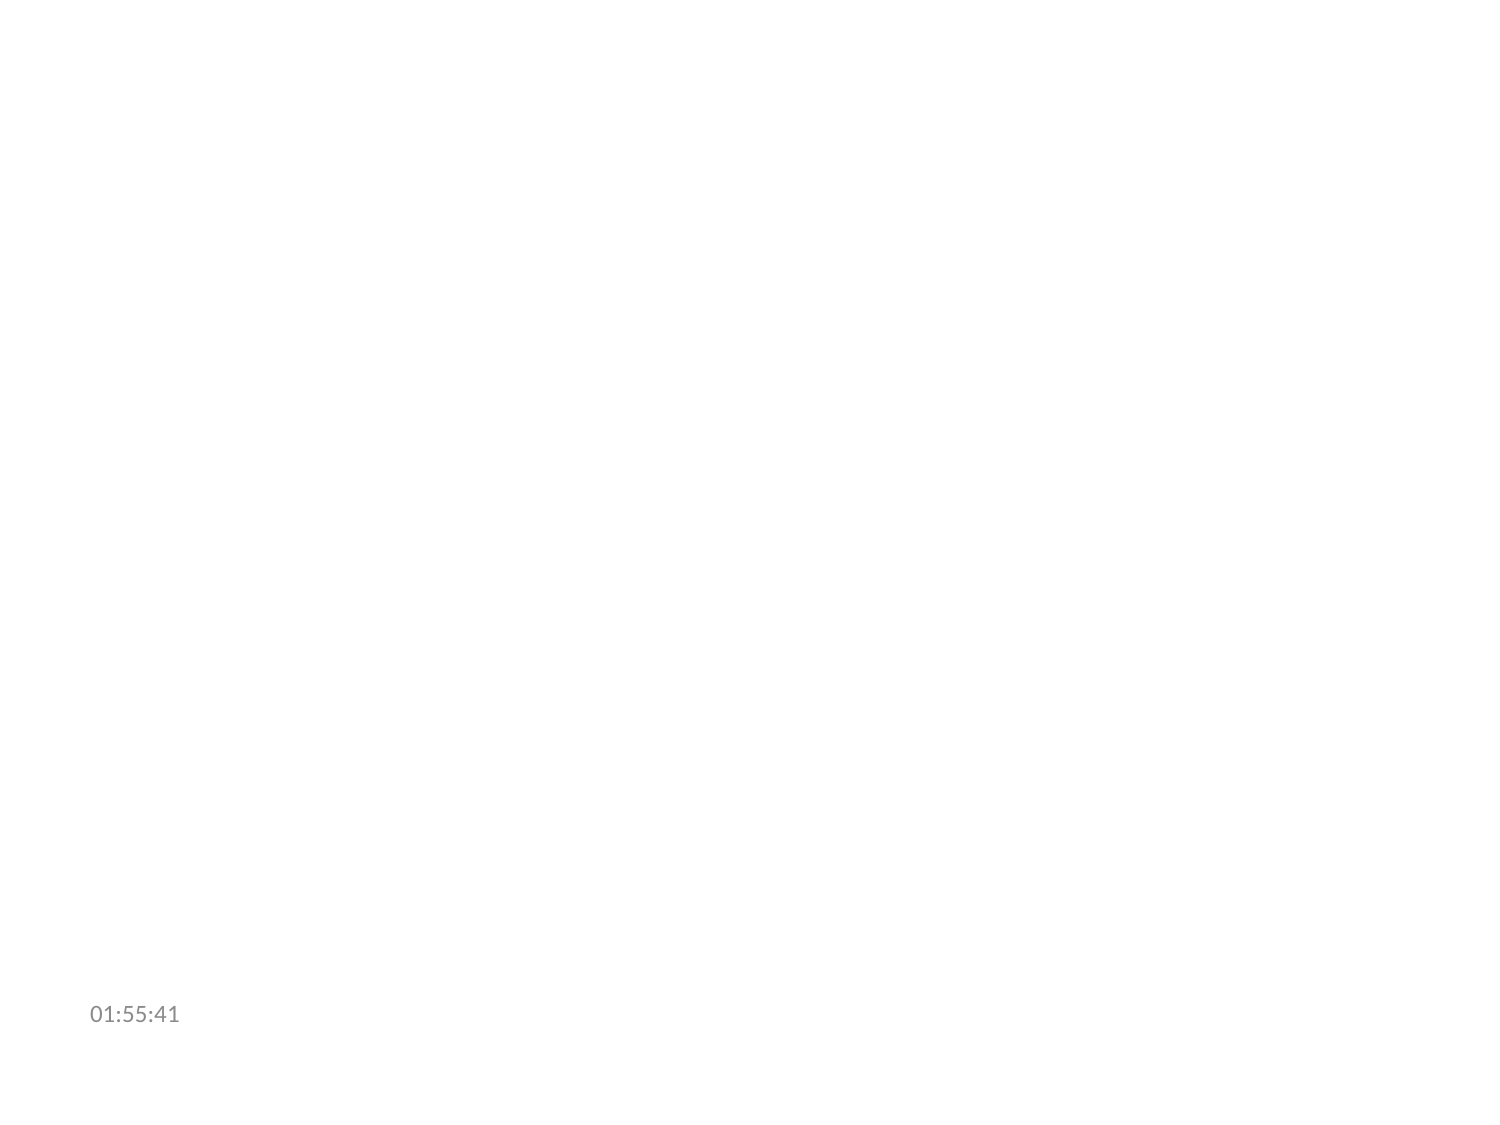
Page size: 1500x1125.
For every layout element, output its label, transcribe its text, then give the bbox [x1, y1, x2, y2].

text_box 15:35:09 [75, 982, 425, 1043]
